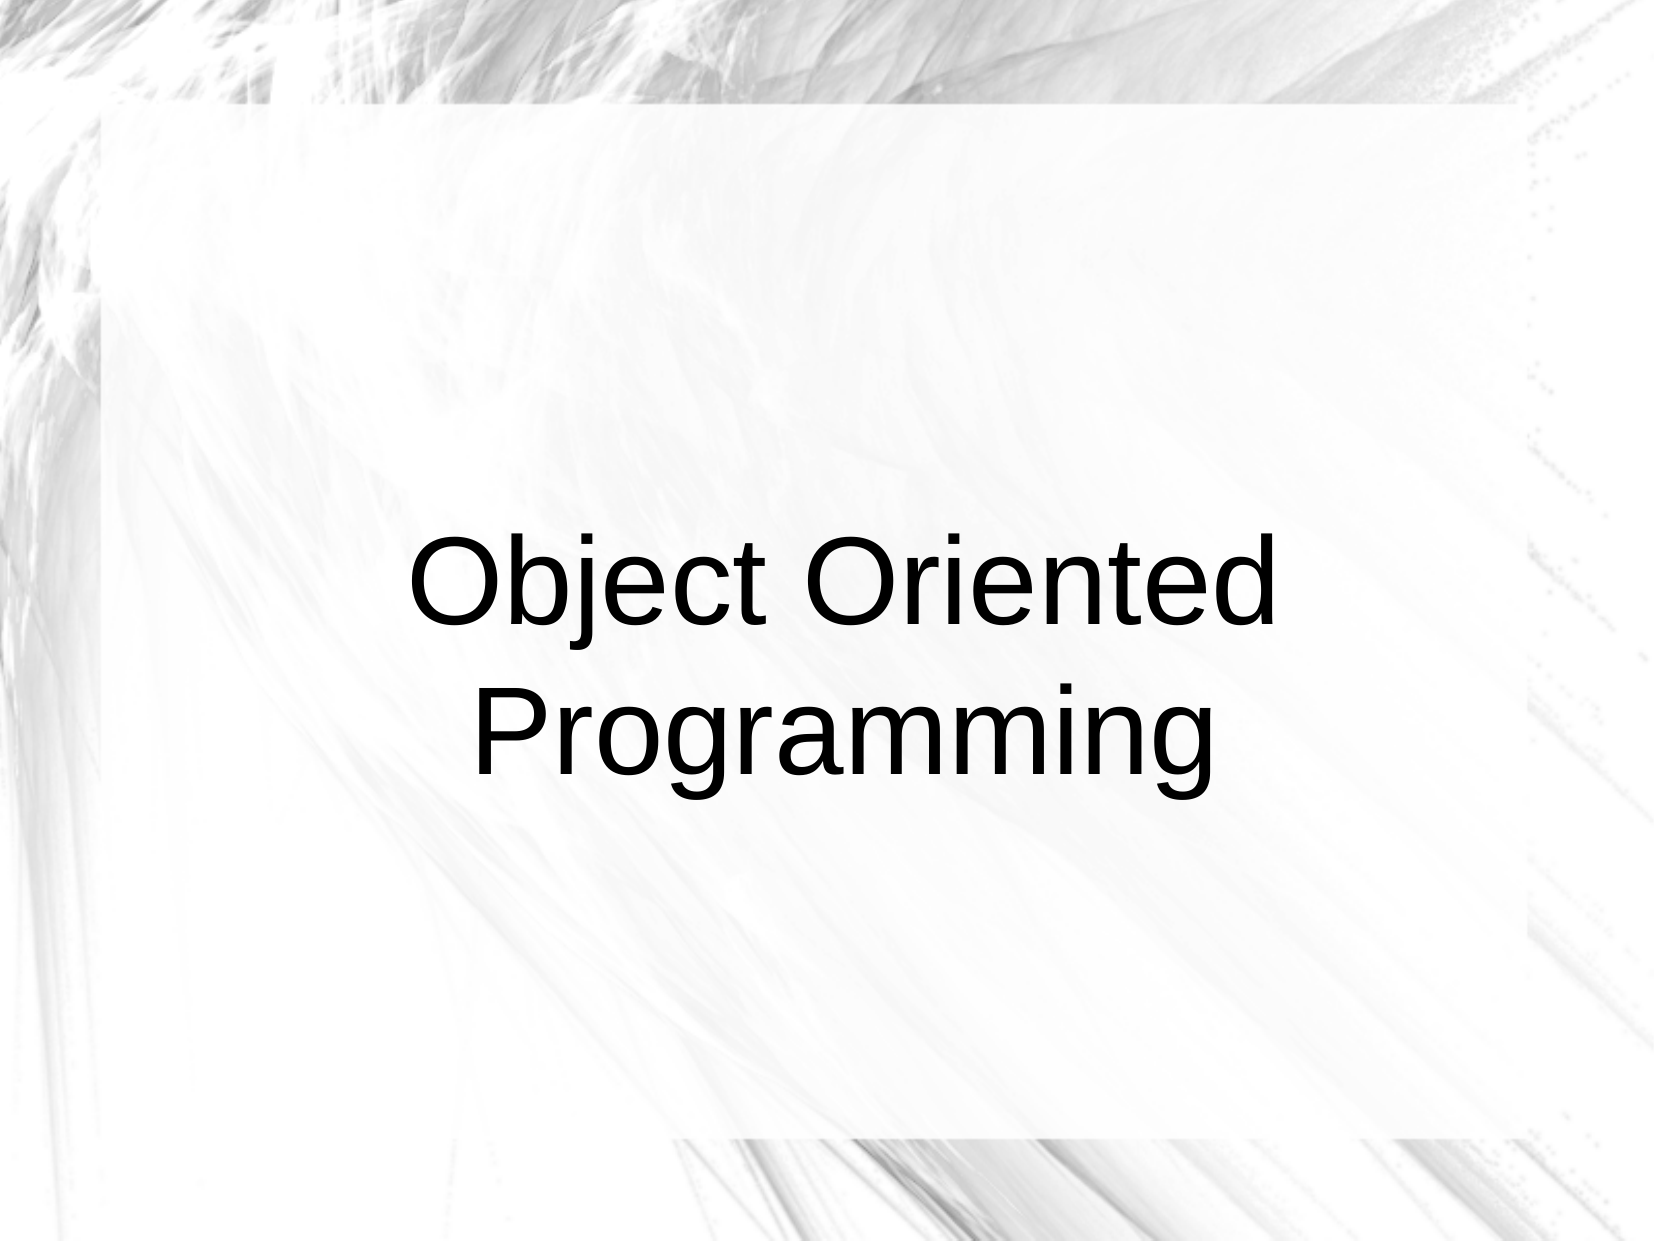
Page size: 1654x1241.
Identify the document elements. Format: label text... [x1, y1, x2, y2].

list Object Oriented Programming [118, 319, 1571, 1102]
picture [0, 0, 1654, 1241]
